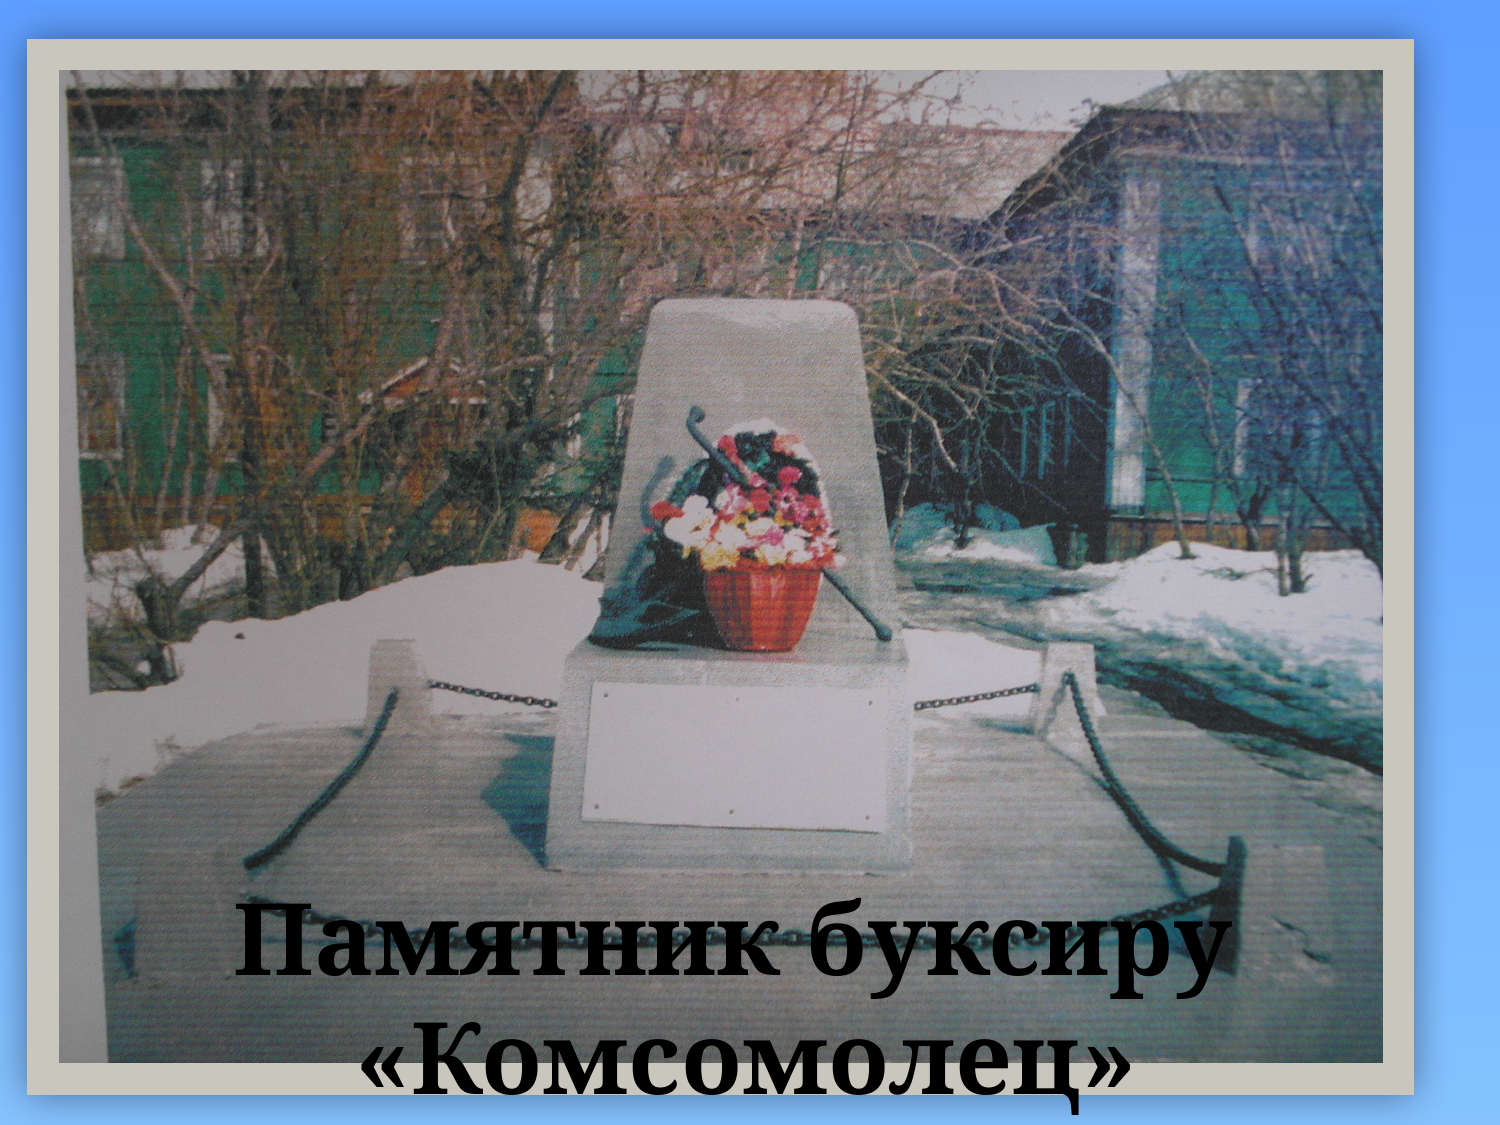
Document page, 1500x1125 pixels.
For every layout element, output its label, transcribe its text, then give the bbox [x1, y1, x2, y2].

picture [59, 70, 1383, 1063]
text_box Памятник буксиру «Комсомолец» [218, 1075, 1274, 1123]
